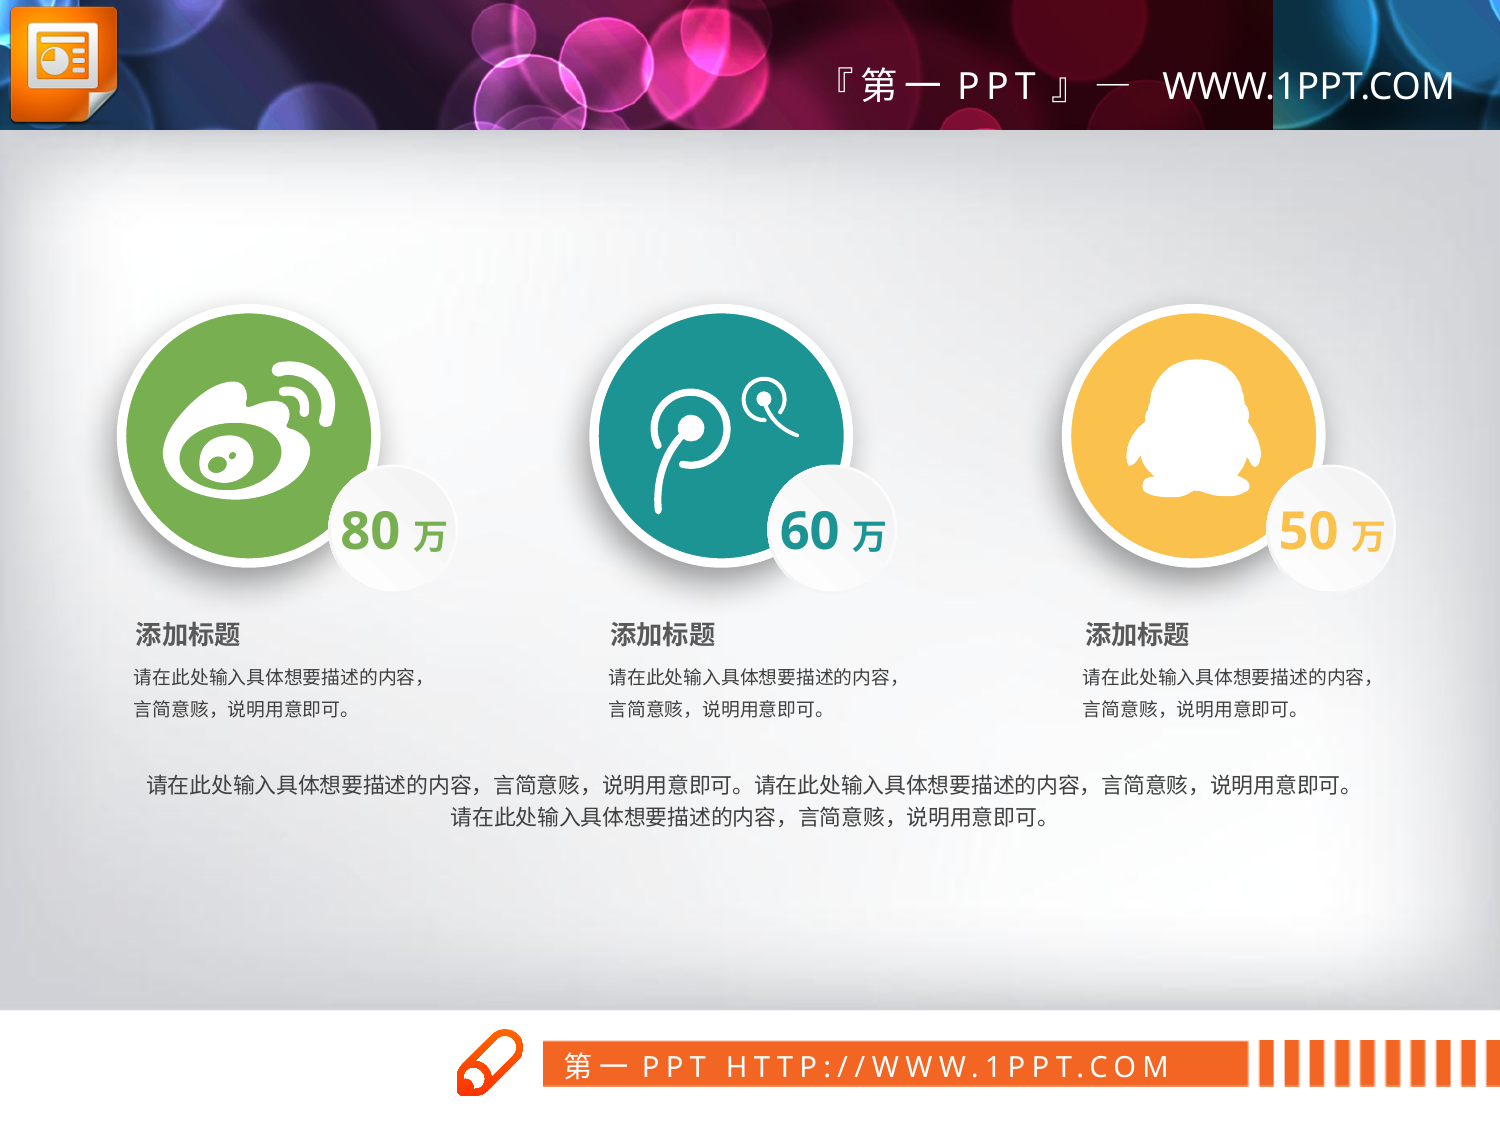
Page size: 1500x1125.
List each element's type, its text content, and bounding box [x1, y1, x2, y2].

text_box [1066, 308, 1322, 564]
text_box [1263, 464, 1401, 595]
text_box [325, 464, 463, 595]
text_box 请在此处输入具体想要描述的内容，言简意赅，说明用意即可。请在此处输入具体想要描述的内容，言简意赅，说明用意即可。 请在此处输入具体想要描述的内容，言简意赅，说明用意即可。 [117, 759, 1393, 869]
picture [543, 1040, 1500, 1087]
picture [0, 0, 1500, 1012]
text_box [1067, 610, 1412, 729]
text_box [593, 308, 849, 564]
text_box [118, 610, 463, 729]
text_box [765, 464, 902, 595]
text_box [593, 610, 938, 729]
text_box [121, 308, 377, 564]
